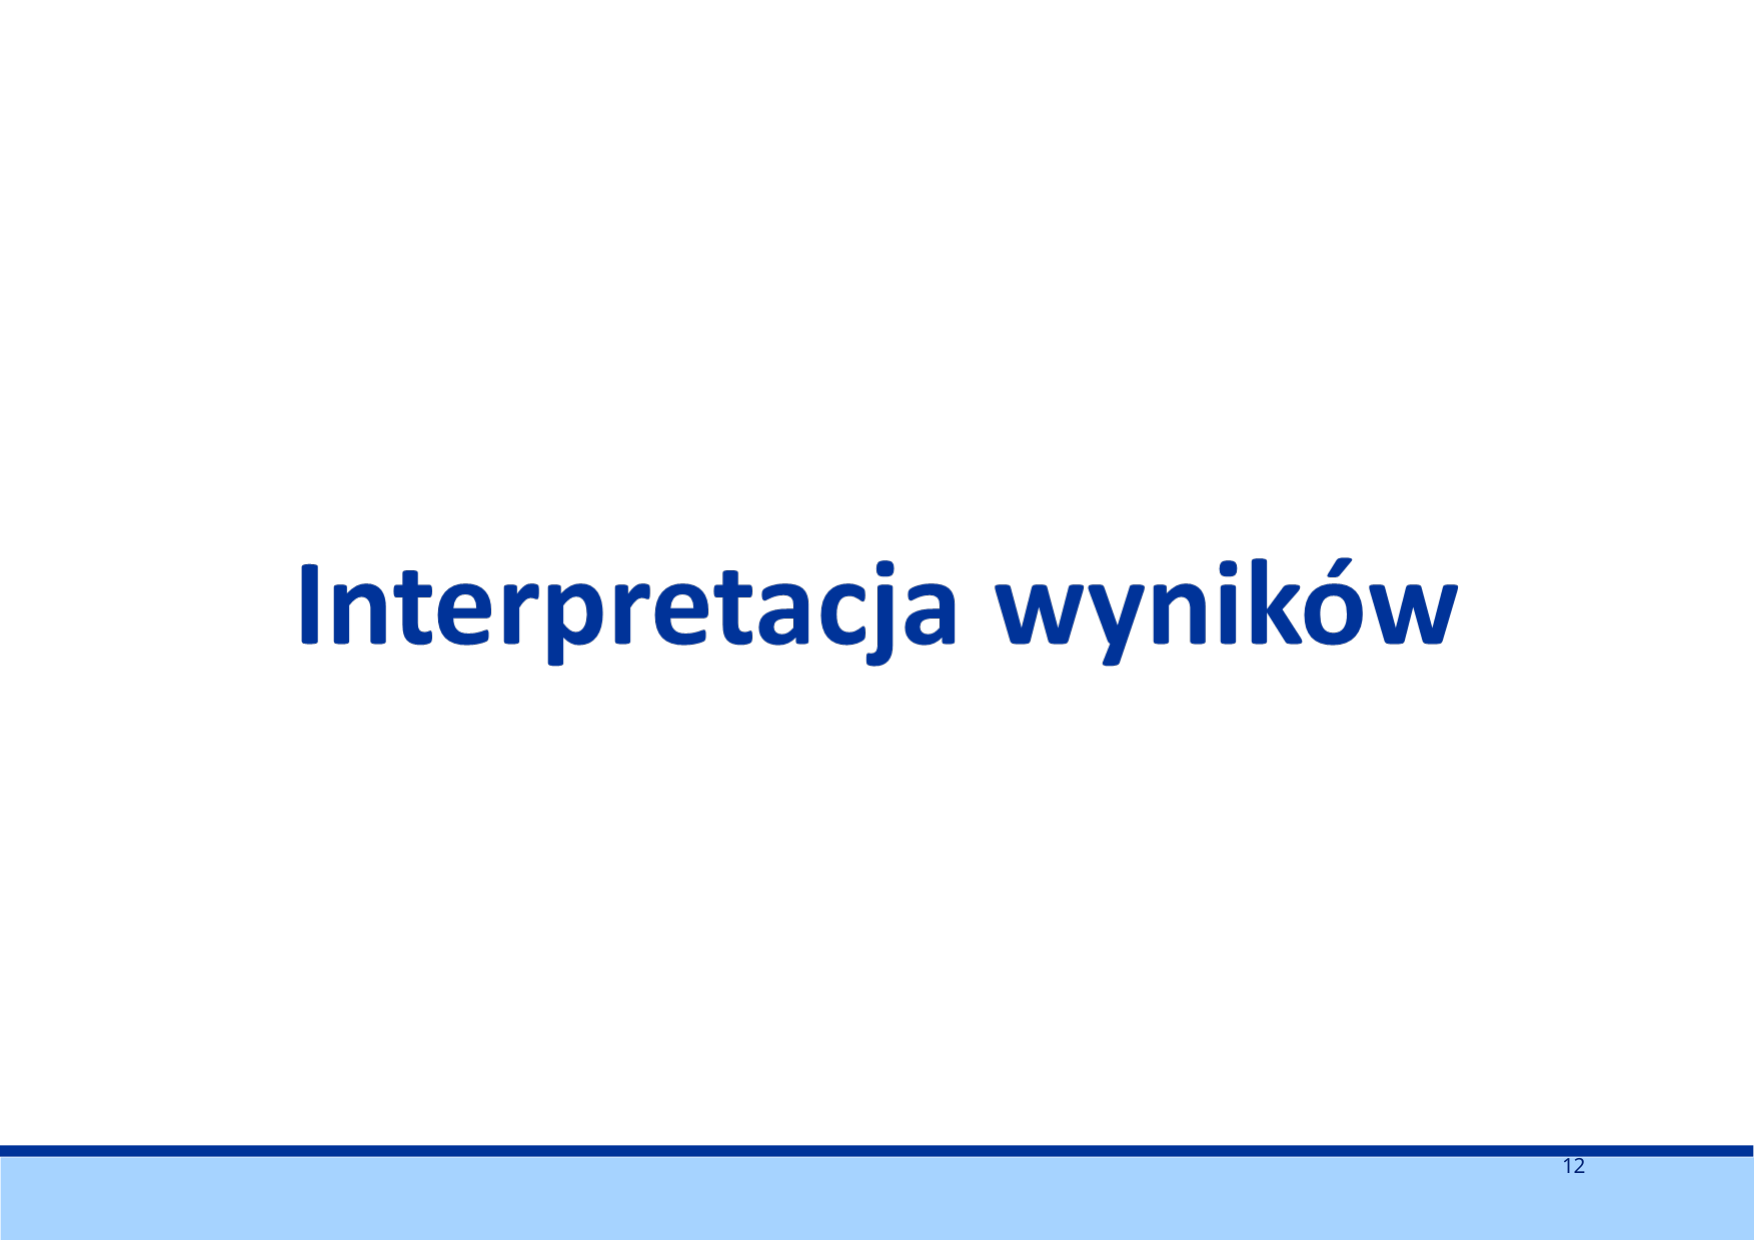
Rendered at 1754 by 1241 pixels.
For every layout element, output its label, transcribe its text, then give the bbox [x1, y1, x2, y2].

slide_number 12 [1408, 1151, 1586, 1182]
picture [218, 488, 1535, 752]
